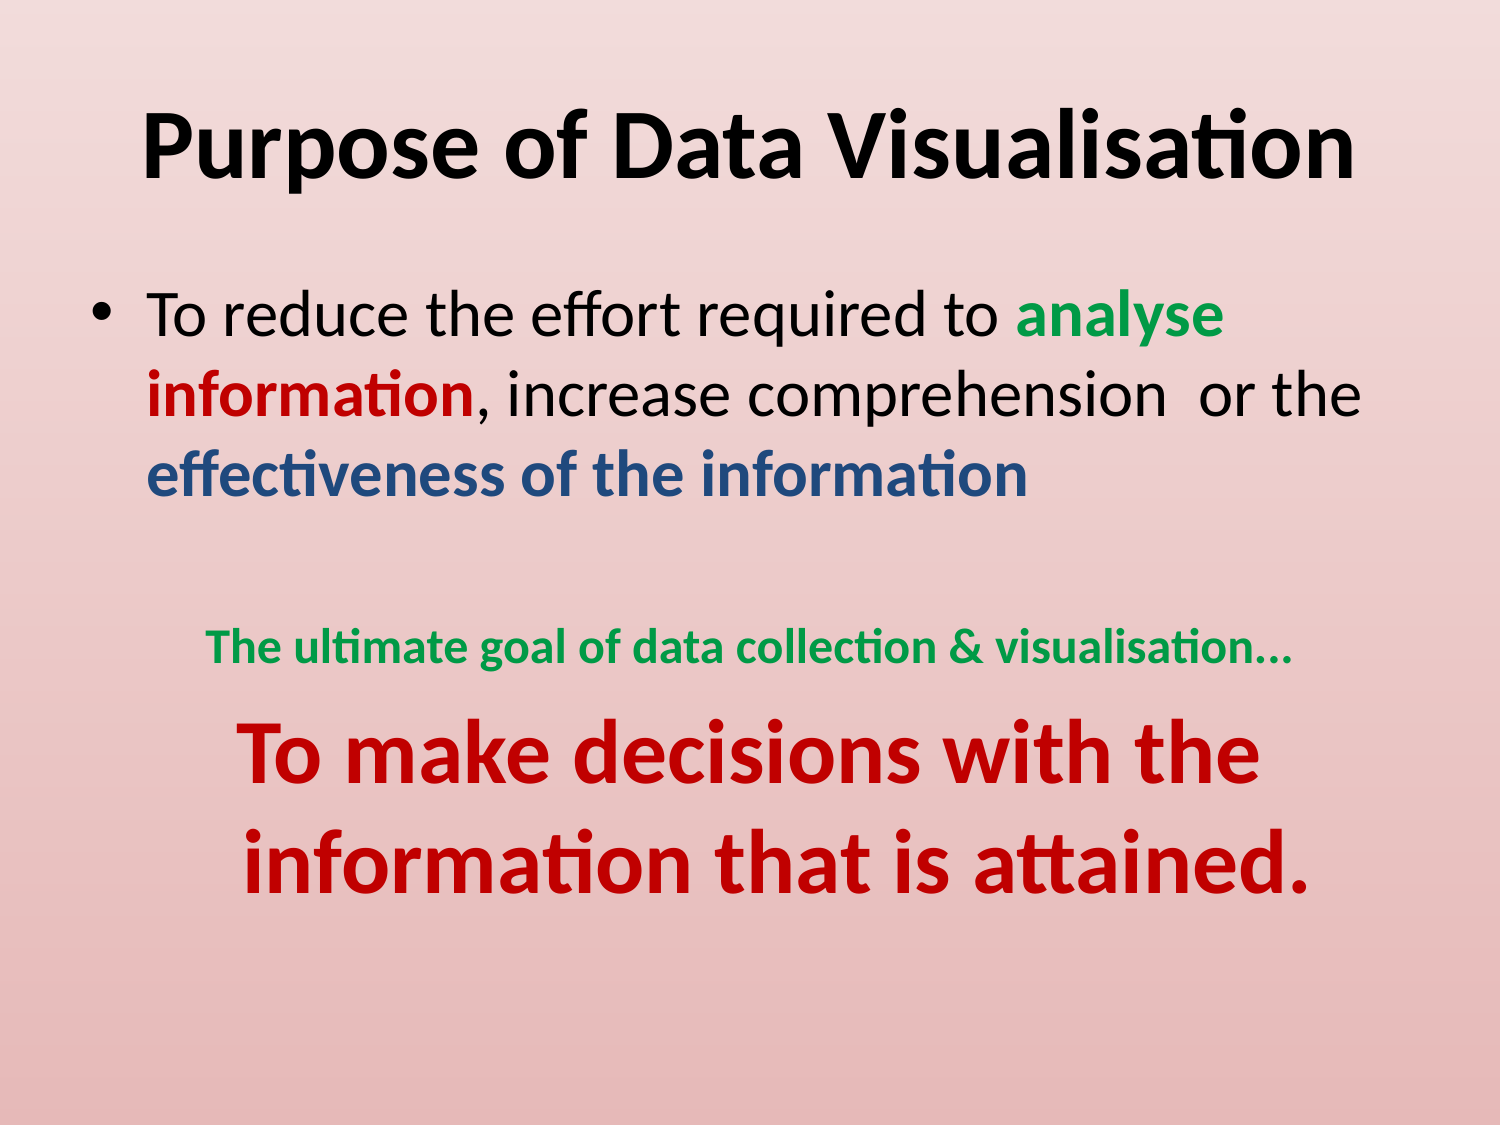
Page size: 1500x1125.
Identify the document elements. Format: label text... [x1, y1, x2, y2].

title Purpose of Data Visualisation [75, 45, 1425, 233]
list To reduce the effort required to analyse information, increase comprehension or the effectiveness of the information The ultimate goal of data collection & visualisation... To make decisions with the information that is attained. [75, 262, 1425, 1005]
